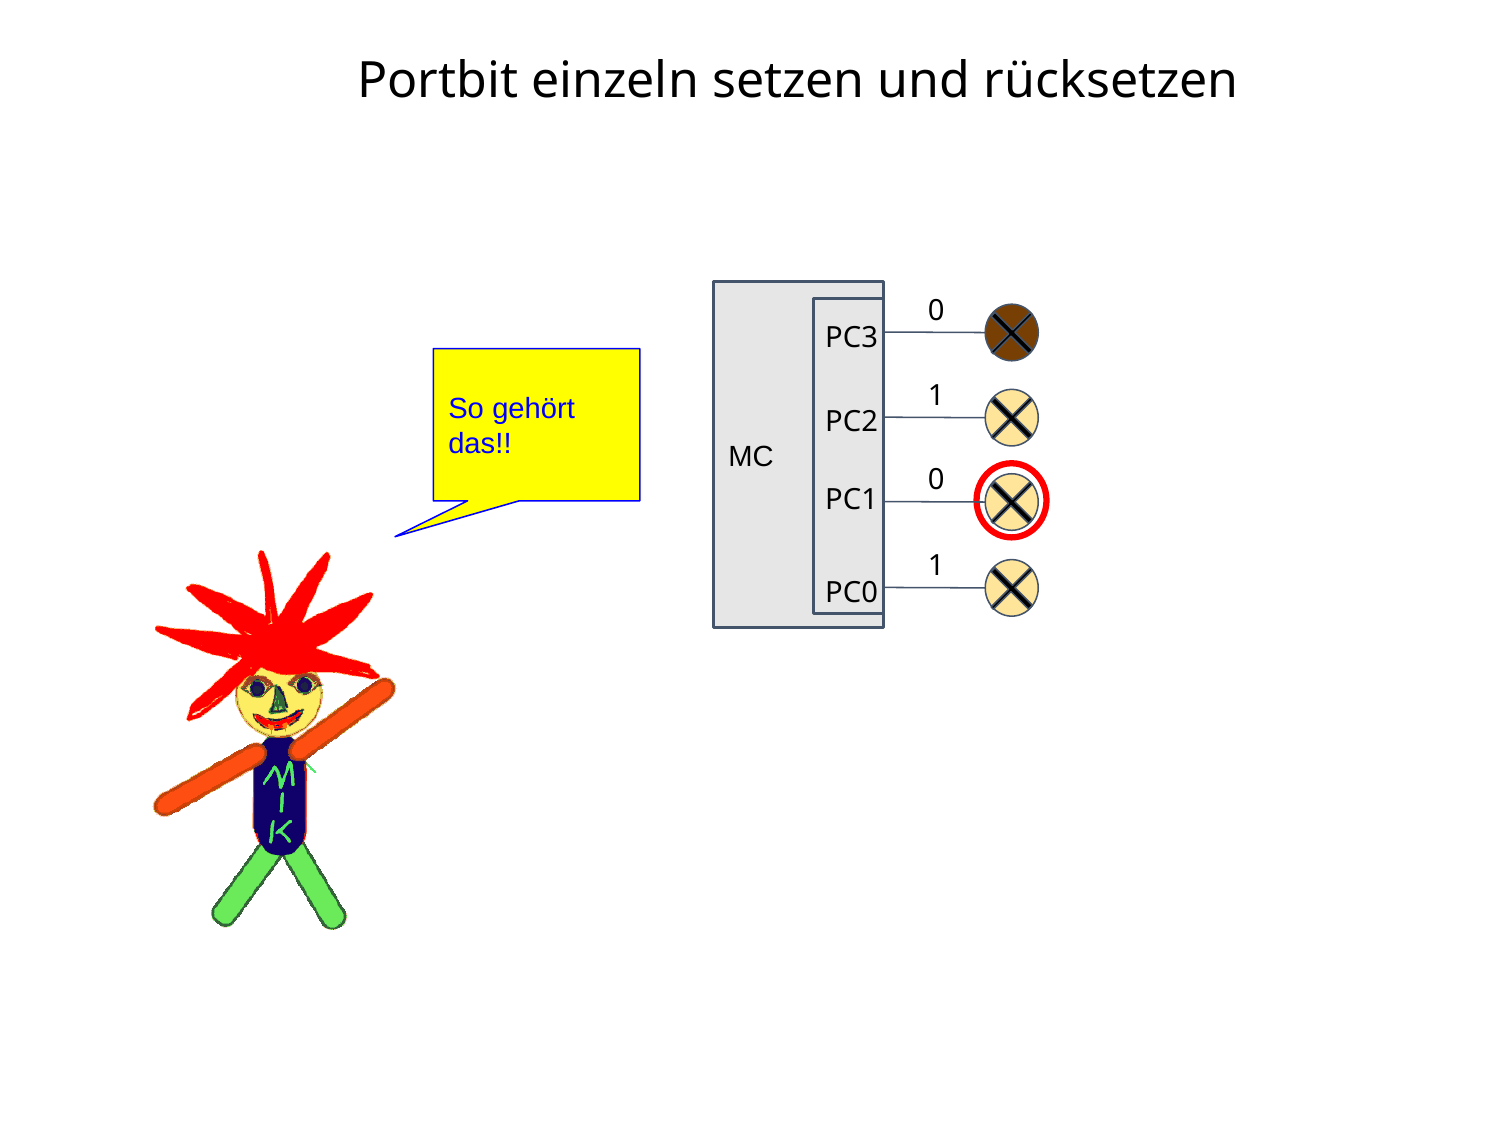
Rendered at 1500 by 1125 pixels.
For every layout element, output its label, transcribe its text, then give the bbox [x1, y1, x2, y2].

text_box So gehört das!! [395, 348, 640, 537]
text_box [882, 531, 1051, 628]
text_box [882, 445, 1051, 531]
text_box [813, 298, 877, 614]
title Portbit einzeln setzen und rücksetzen [160, 41, 1436, 116]
text_box PC0 [810, 558, 877, 617]
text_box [882, 275, 1051, 360]
text_box MC [713, 281, 877, 628]
picture [128, 540, 412, 939]
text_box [882, 360, 1051, 445]
